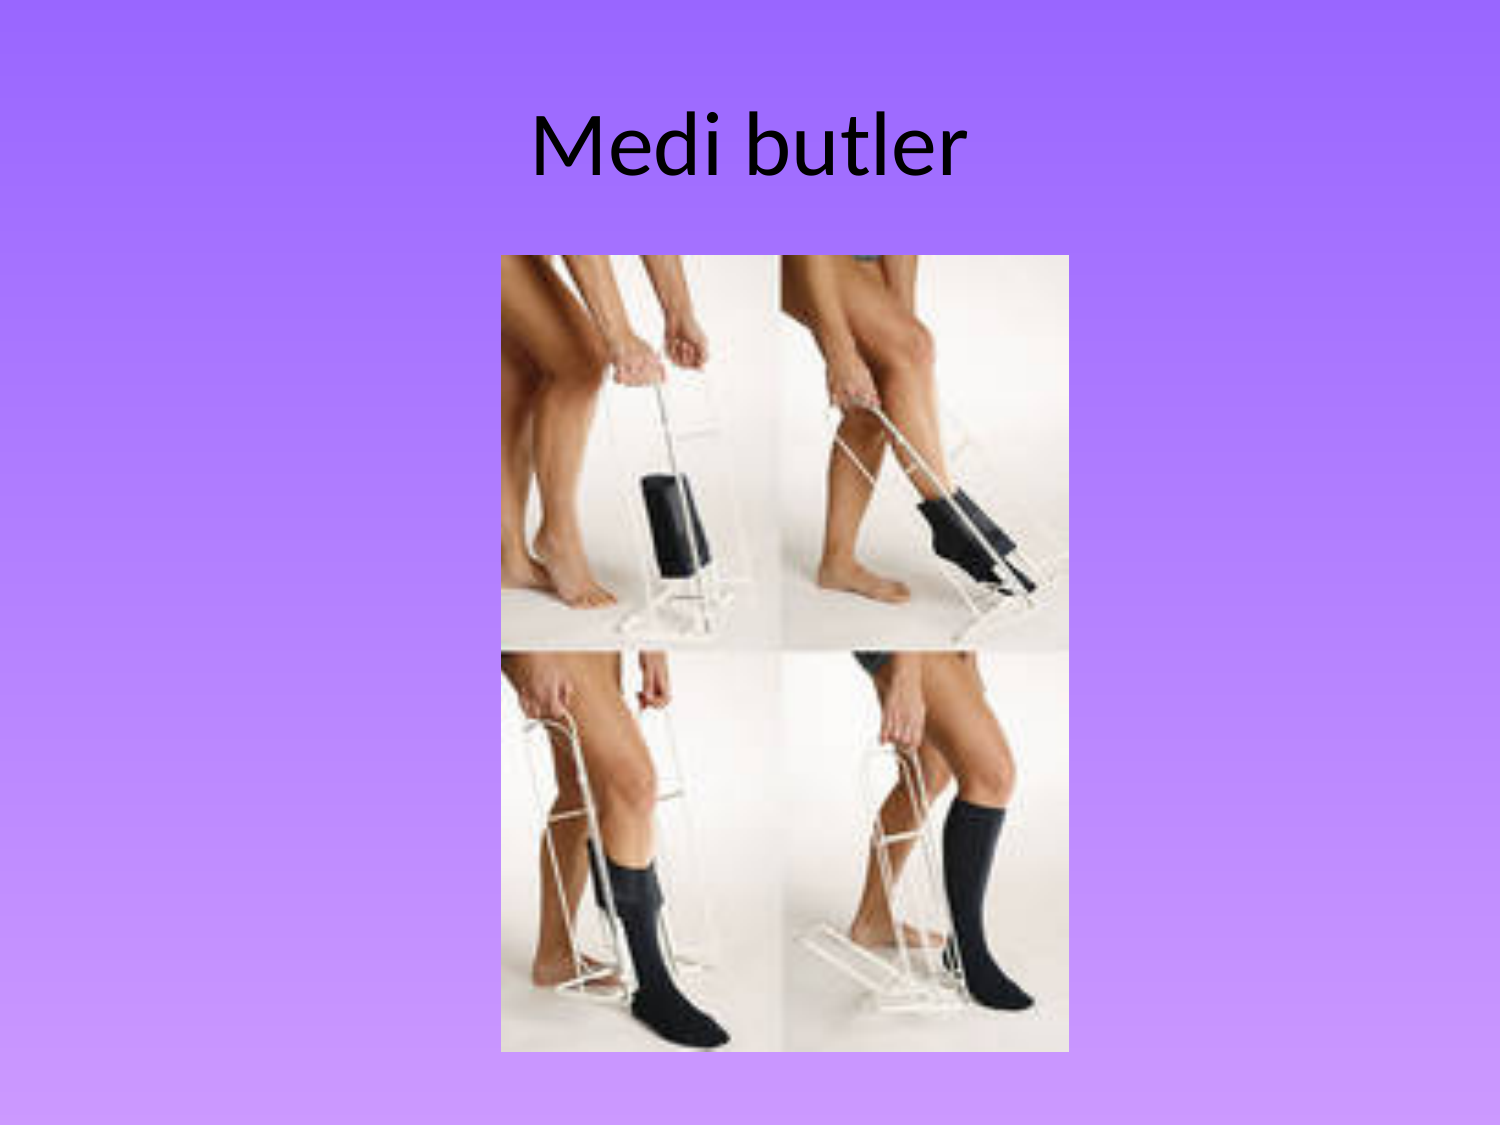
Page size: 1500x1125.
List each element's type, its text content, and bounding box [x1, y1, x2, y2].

title Medi butler [75, 45, 1425, 233]
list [501, 255, 1070, 1052]
